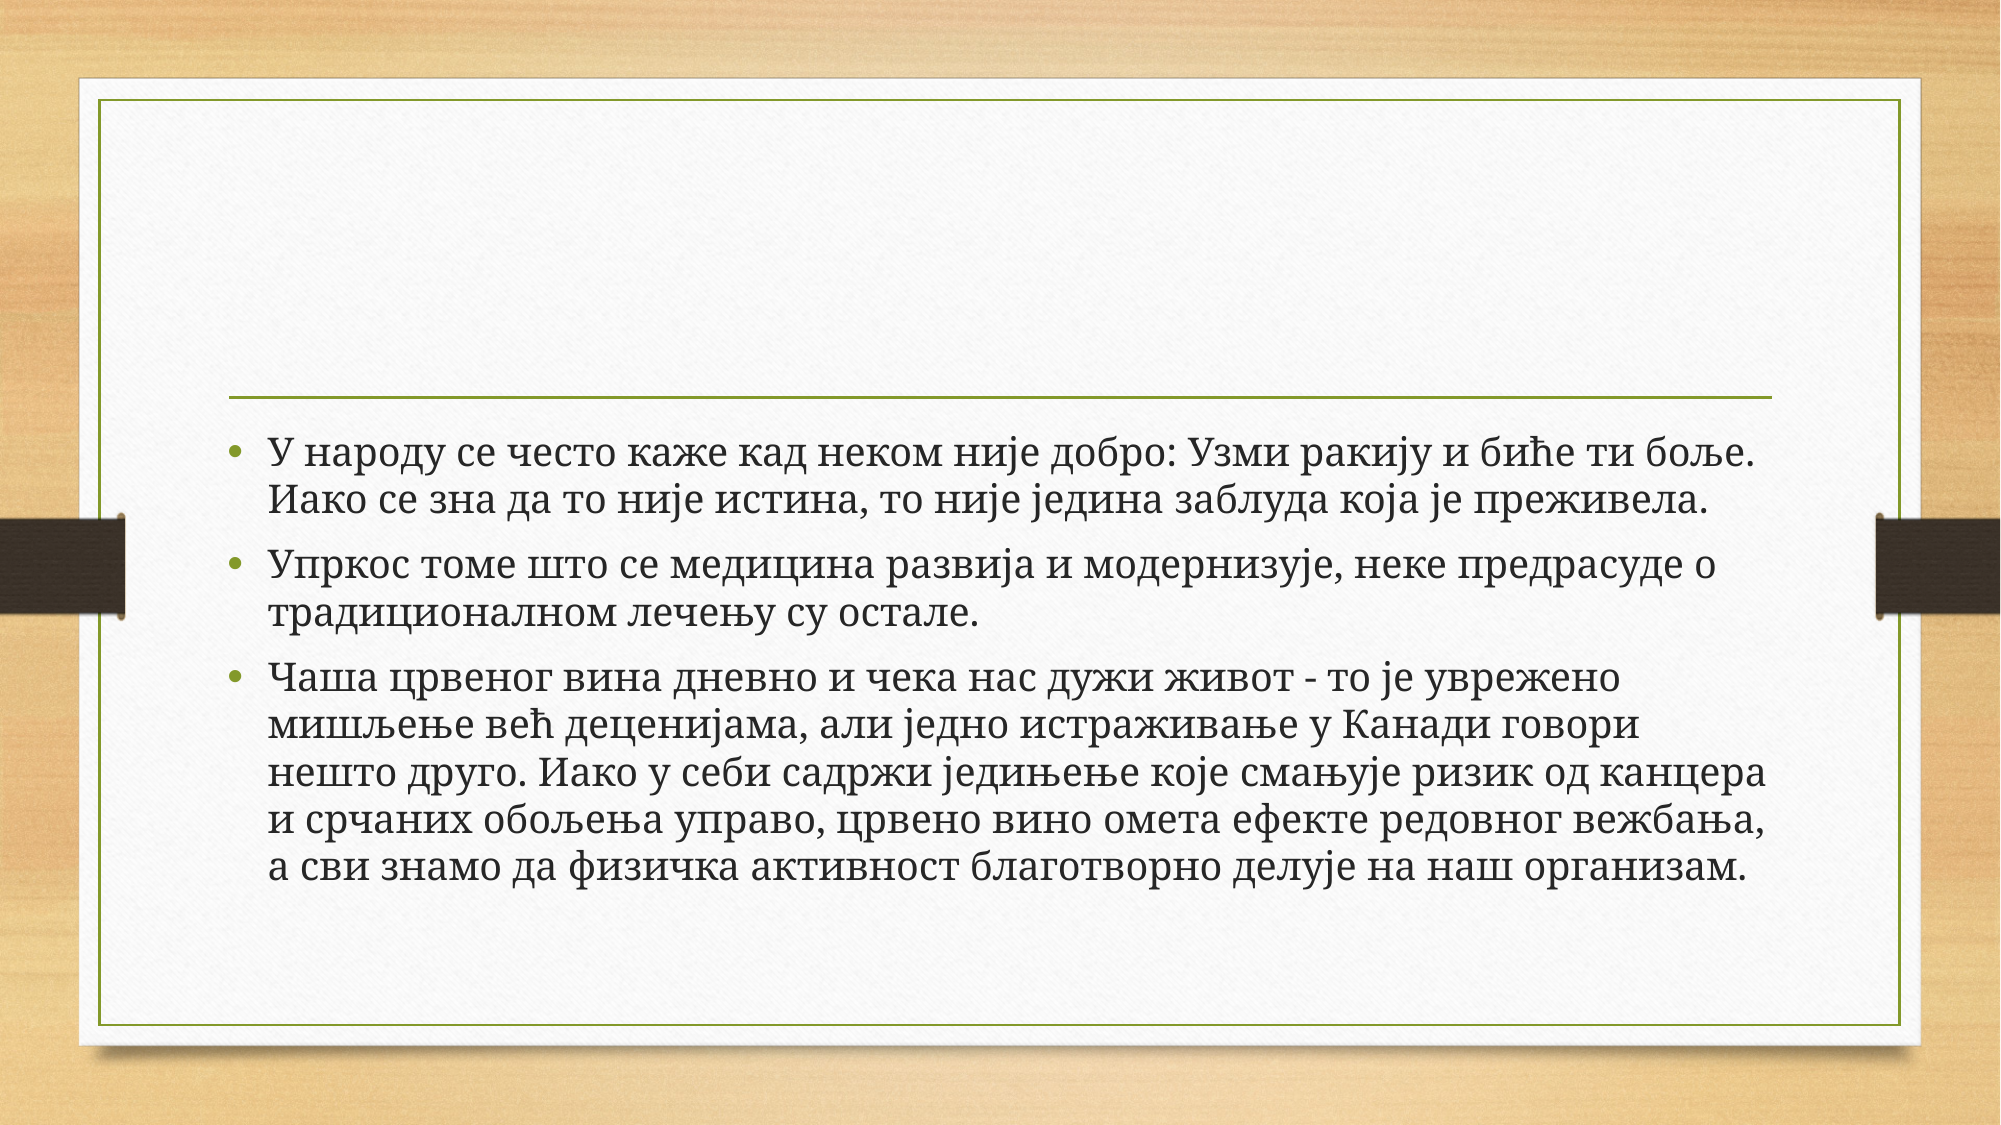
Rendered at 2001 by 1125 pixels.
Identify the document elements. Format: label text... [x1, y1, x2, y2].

list У народу се често каже кад неком није добро: Узми ракију и биће ти боље. Иако се зна да то није истина, то није једина заблуда која је преживела. Упркос томе што се медицина развија и модернизује, неке предрасуде о традиционалном лечењу су остале. Чаша црвеног вина дневно и чека нас дужи живот - то је уврежено мишљење већ деценијама, али једно истраживање у Канади говори нешто друго. Иако у себи садржи једињење које смањује ризик од канцера и срчаних обољења управо, црвено вино омета ефекте редовног вежбања, а сви знамо да физичка активност благотворно делује на наш организам. [212, 419, 1788, 964]
picture [0, 0, 2001, 1125]
